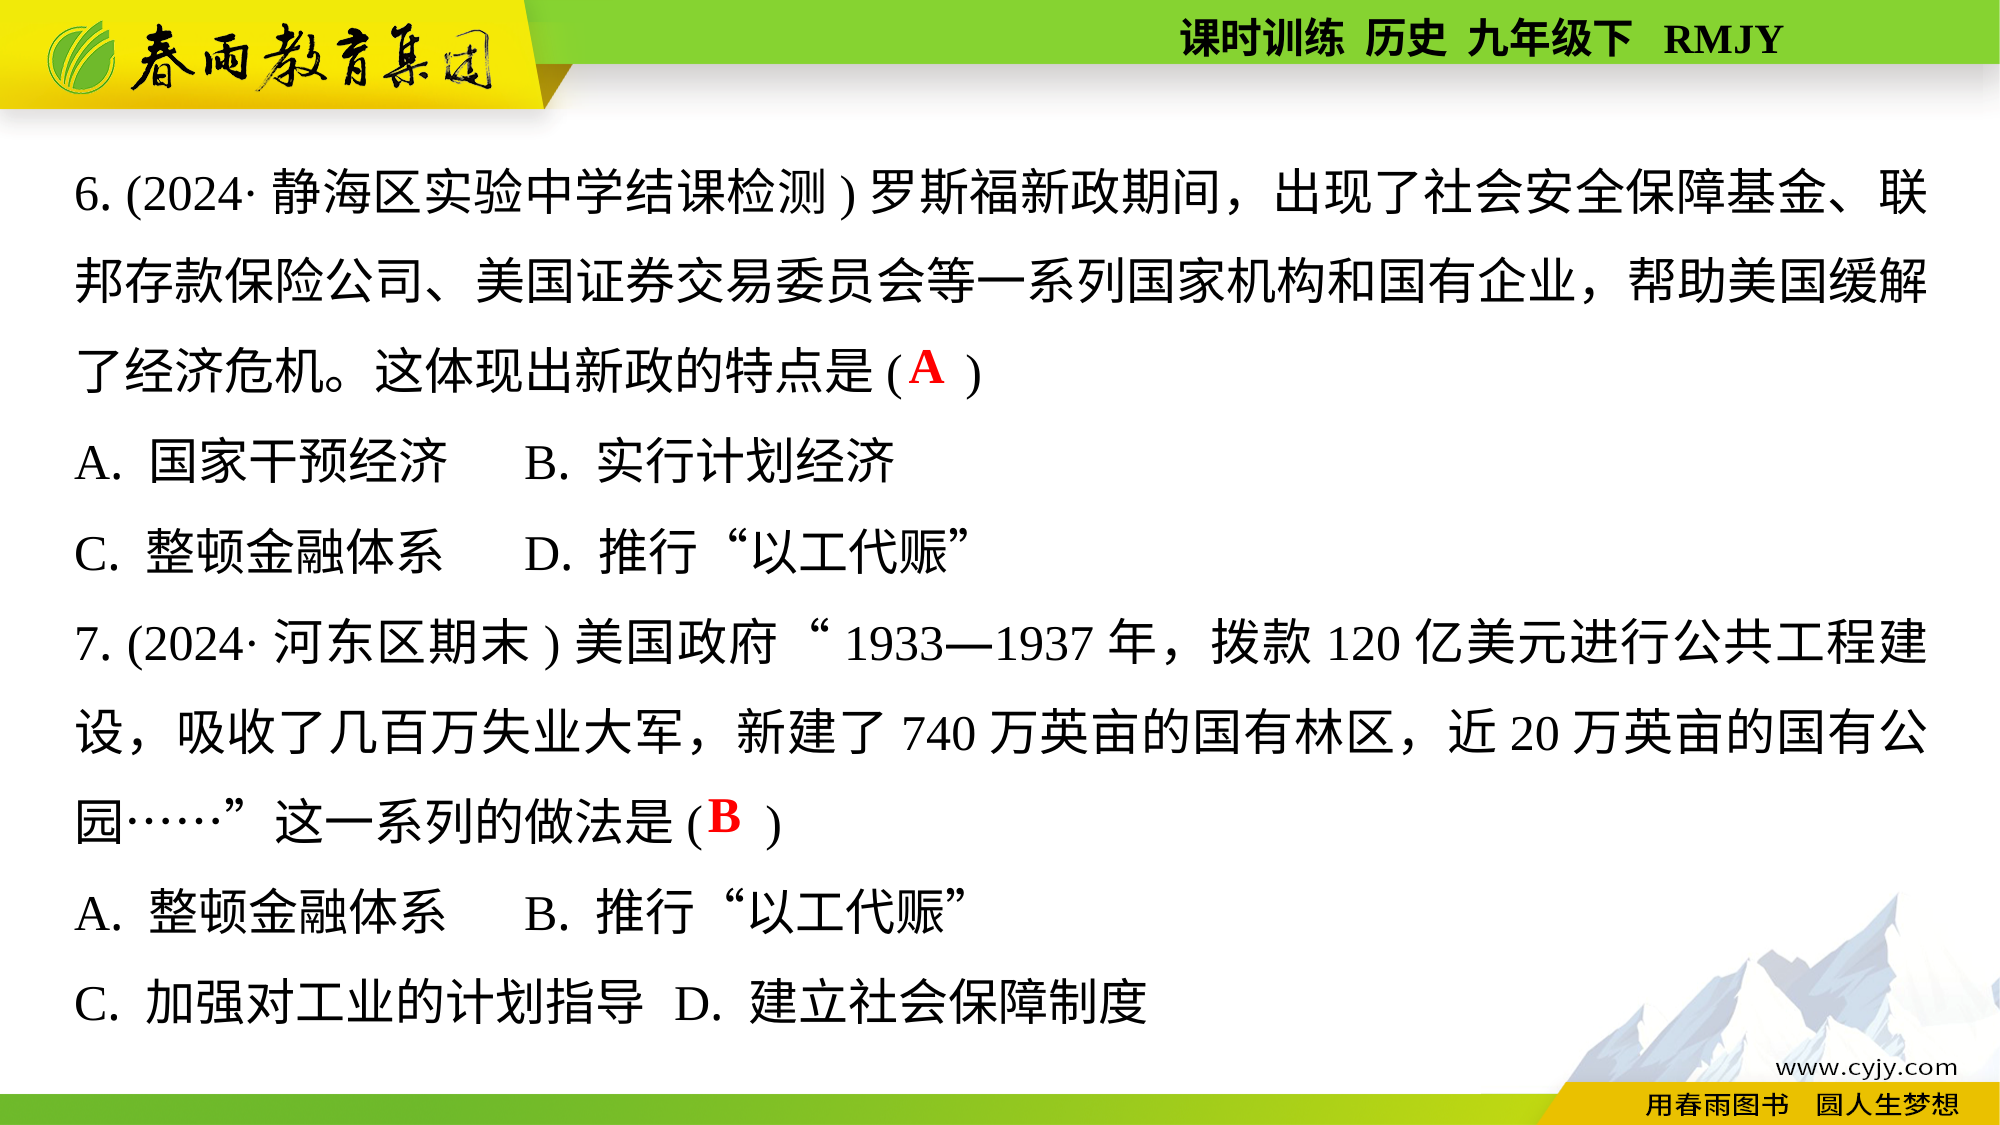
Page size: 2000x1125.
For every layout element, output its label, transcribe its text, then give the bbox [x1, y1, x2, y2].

list 6. (2024·静海区实验中学结课检测)罗斯福新政期间，出现了社会安全保障基金、联邦存款保险公司、美国证券交易委员会等一系列国家机构和国有企业，帮助美国缓解了经济危机。这体现出新政的特点是( ) A. 国家干预经济 B. 实行计划经济 C. 整顿金融体系 D. 推行“以工代赈” 7. (2024·河东区期末)美国政府“1933—1937年，拨款120亿美元进行公共工程建设，吸收了几百万失业大军，新建了740万英亩的国有林区，近20万英亩的国有公园……”这一系列的做法是( ) A. 整顿金融体系 B. 推行“以工代赈” C. 加强对工业的计划指导 D. 建立社会保障制度 [59, 122, 1944, 1047]
text_box A [894, 326, 960, 401]
text_box B [693, 775, 757, 850]
picture [0, 0, 2000, 1125]
